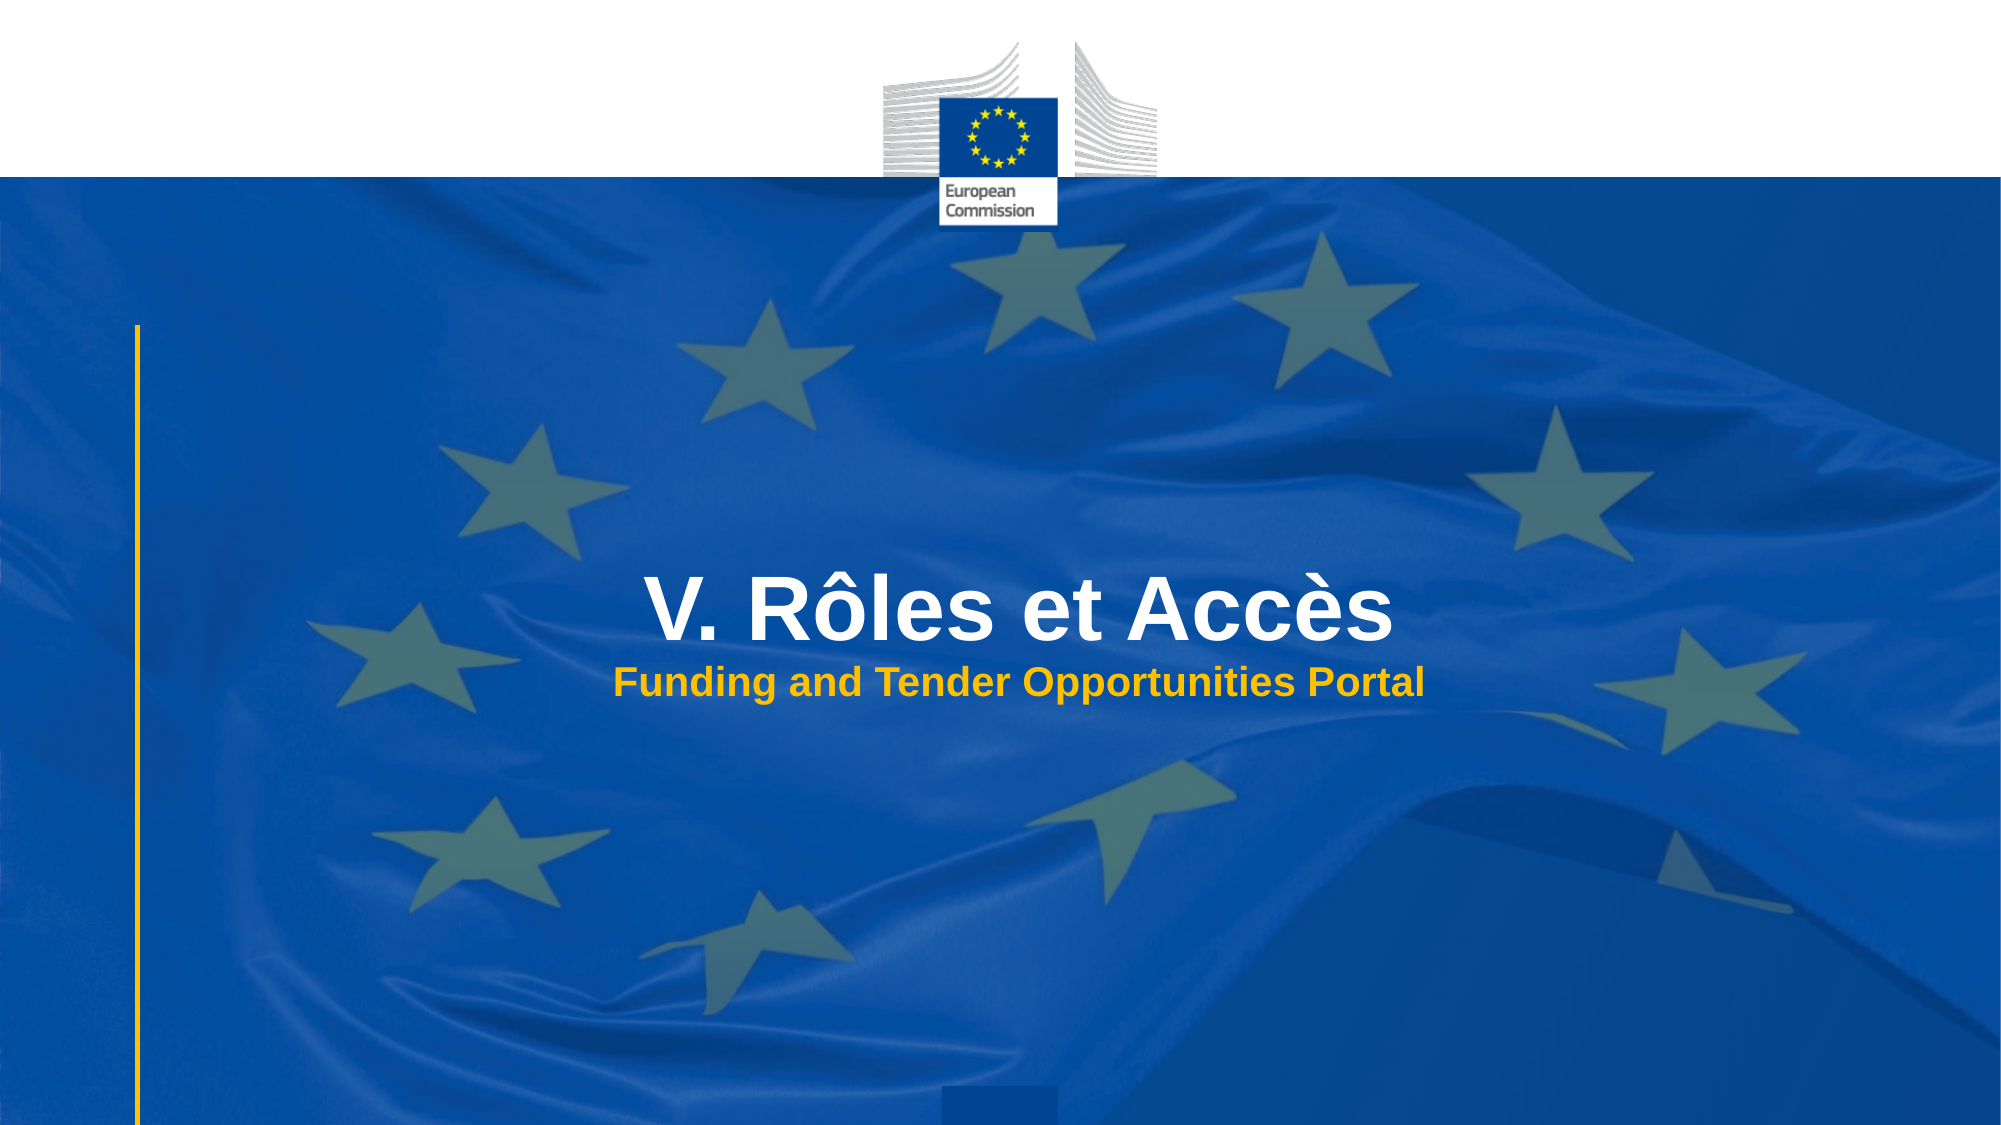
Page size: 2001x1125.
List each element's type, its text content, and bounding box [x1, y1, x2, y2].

slide_number 58 [137, 1005, 588, 1066]
picture [883, 42, 1157, 232]
title V. Rôles et Accès Funding and Tender Opportunities Portal [193, 554, 1846, 907]
